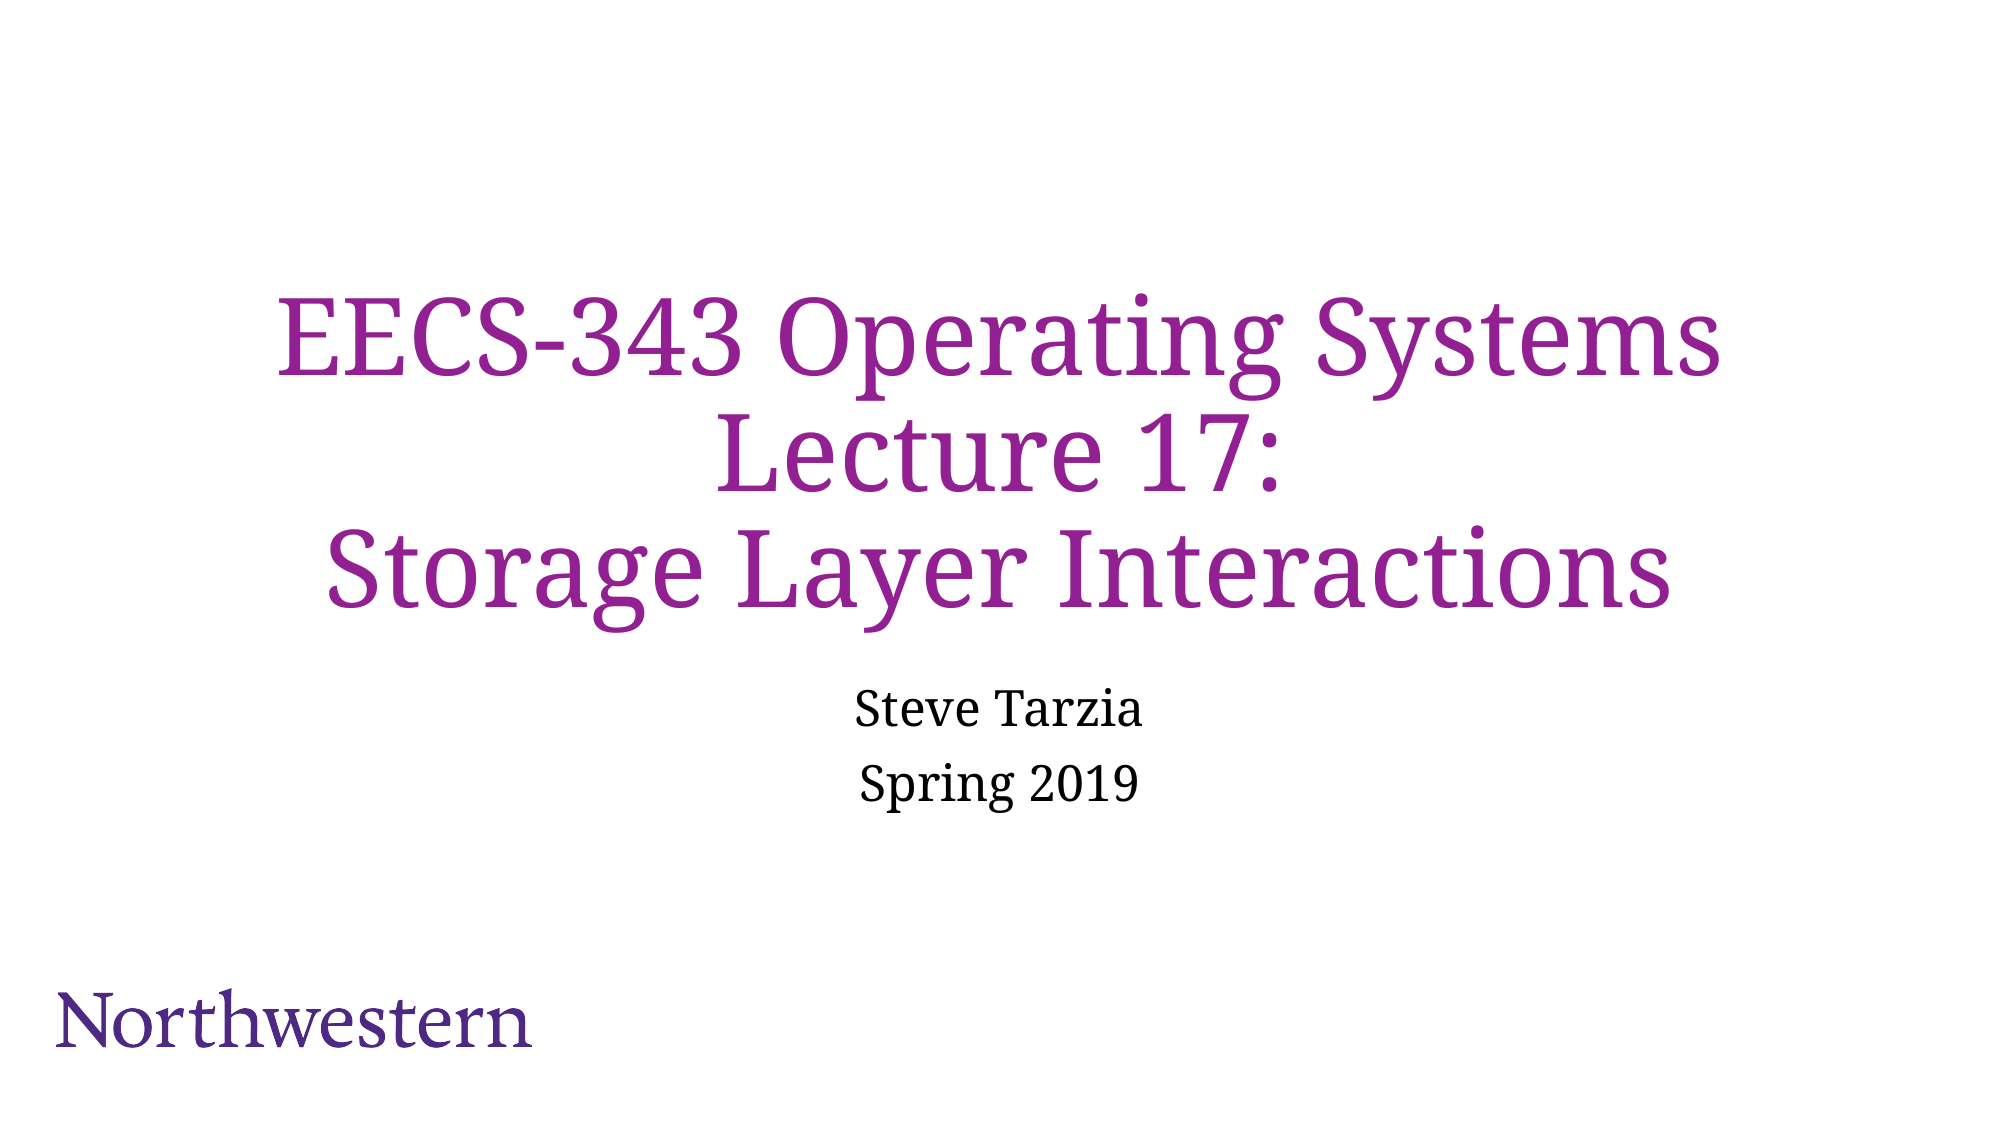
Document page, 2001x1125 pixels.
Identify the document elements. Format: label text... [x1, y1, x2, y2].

subtitle Steve Tarzia Spring 2019 [249, 676, 1750, 863]
picture [56, 988, 532, 1049]
title EECS-343 Operating Systems Lecture 17: Storage Layer Interactions [249, 184, 1750, 639]
